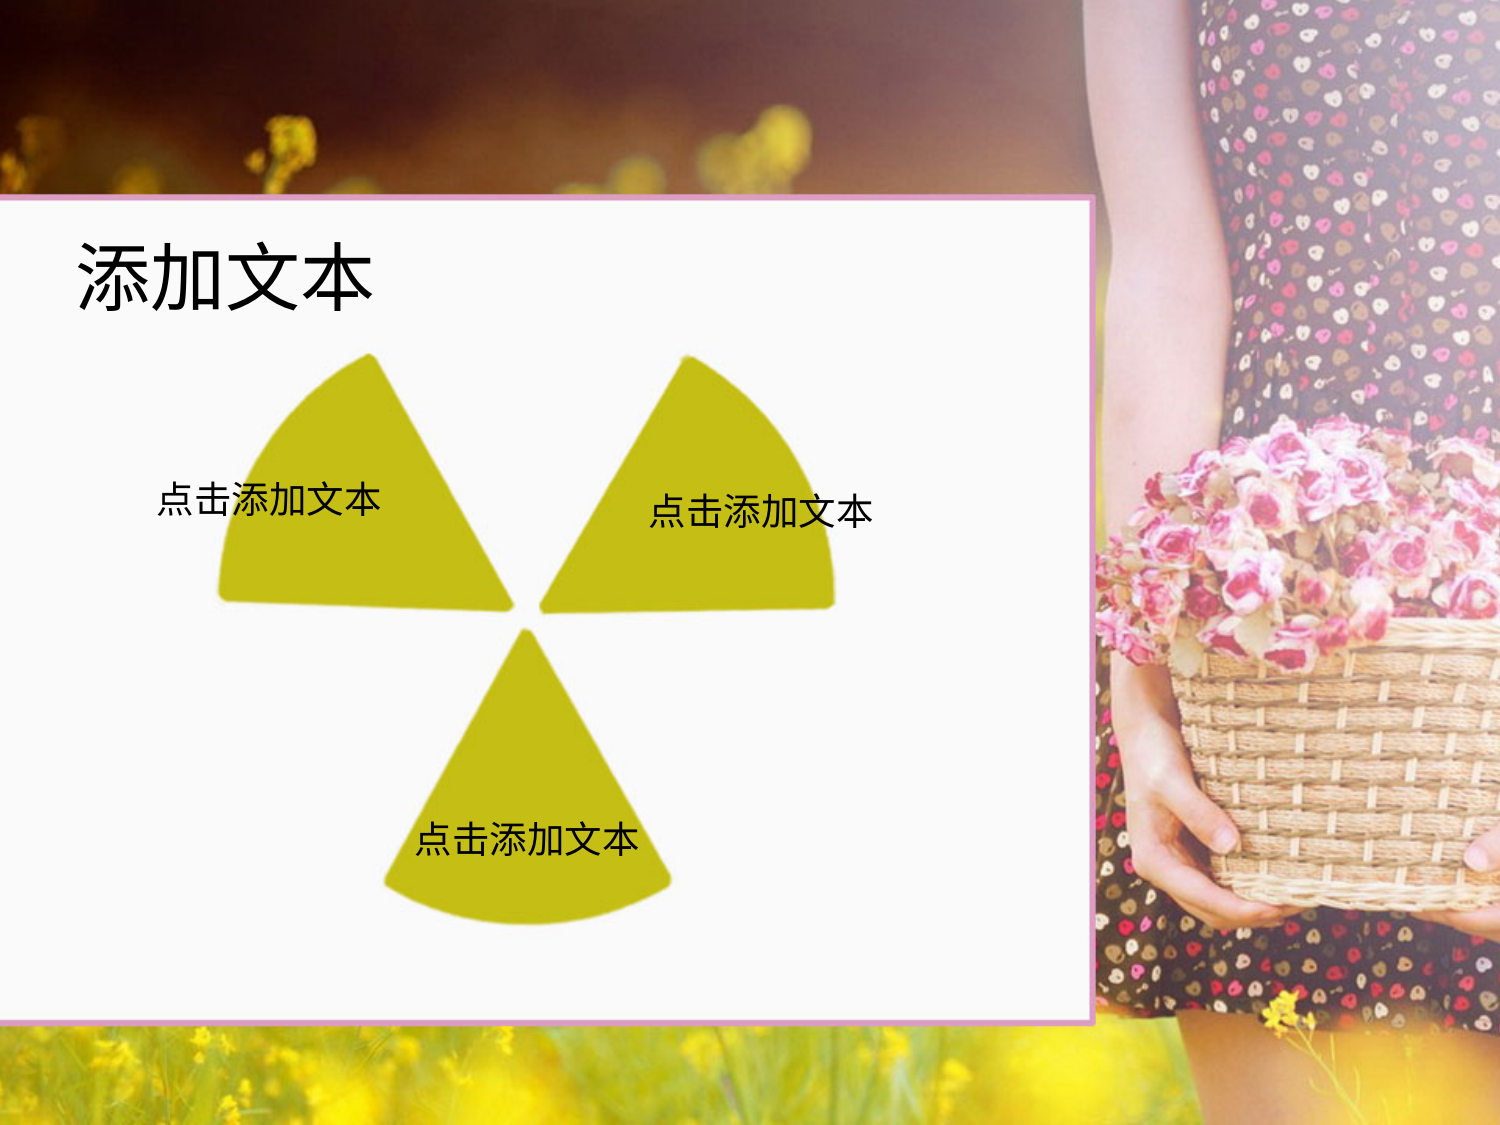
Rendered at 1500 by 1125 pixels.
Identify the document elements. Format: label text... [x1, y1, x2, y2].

text_box 点击添加文本 [141, 468, 397, 529]
text_box 点击添加文本 [399, 808, 655, 869]
text_box 点击添加文本 [634, 480, 889, 541]
picture [0, 0, 1500, 1125]
text_box 添加文本 [60, 222, 391, 328]
